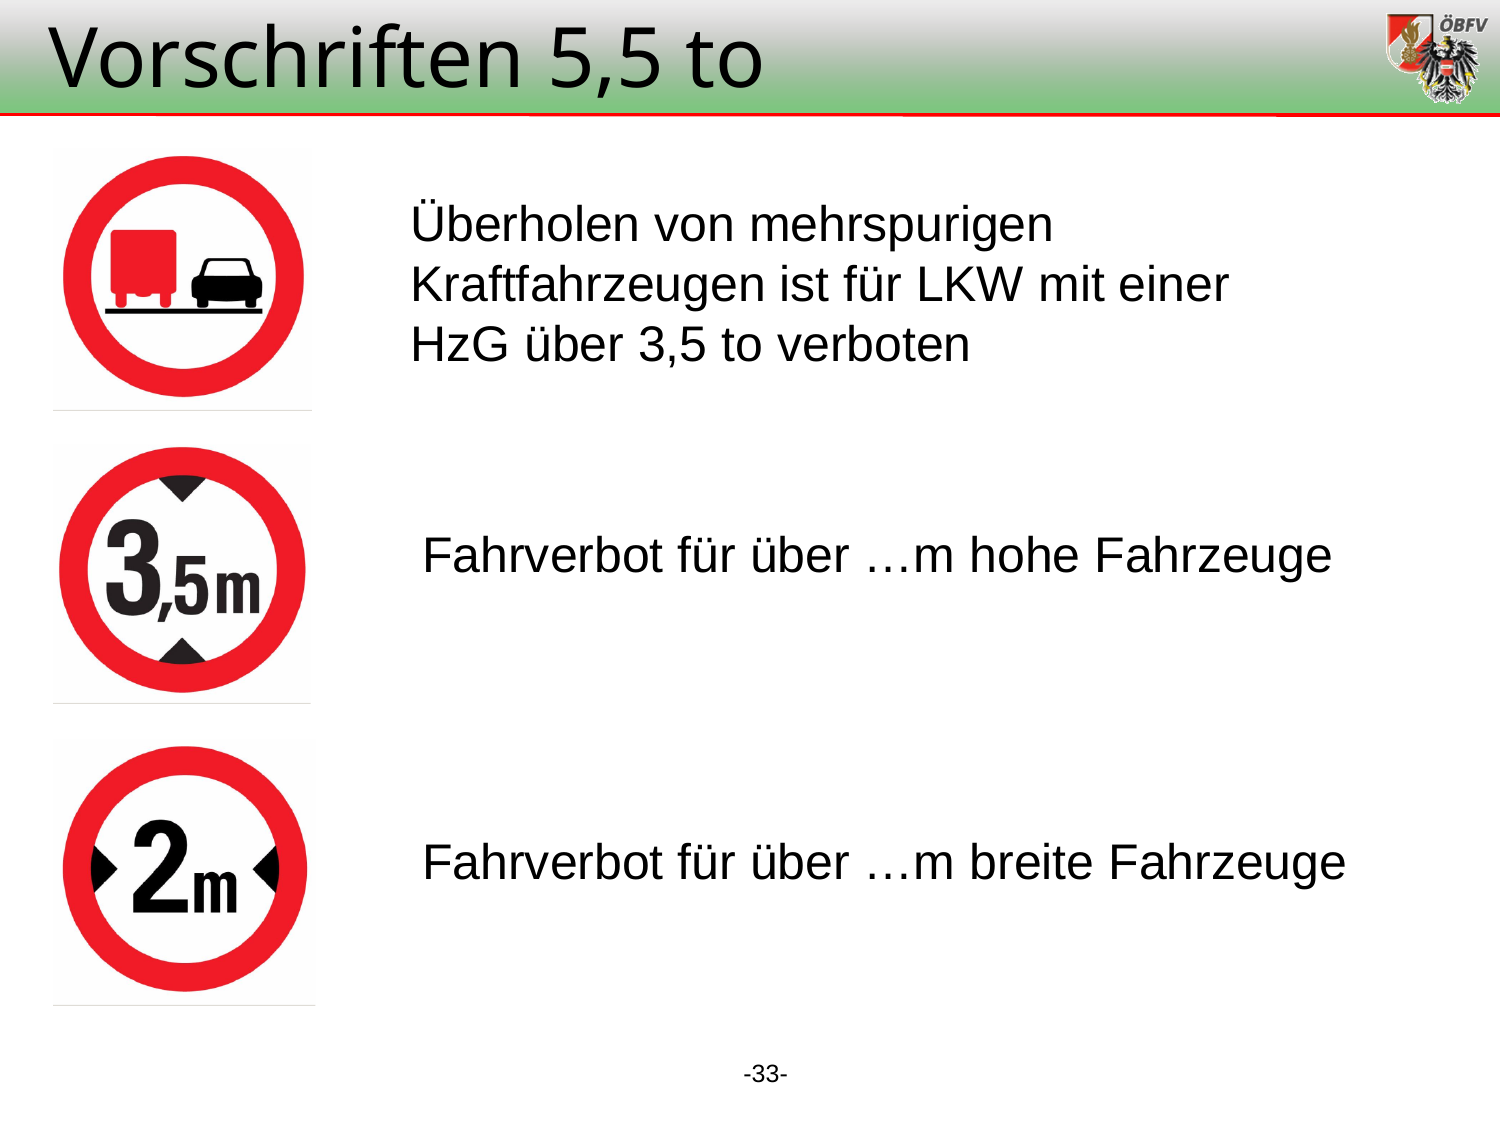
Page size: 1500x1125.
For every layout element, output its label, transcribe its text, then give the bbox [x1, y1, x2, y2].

picture [52, 148, 313, 412]
text_box Fahrverbot für über …m breite Fahrzeuge [407, 822, 1388, 898]
title Vorschriften 5,5 to [33, 10, 1384, 98]
text_box Überholen von mehrspurigen Kraftfahrzeugen ist für LKW mit einer HzG über 3,5 to verboten [395, 184, 1306, 380]
slide_number -33- [609, 1049, 923, 1101]
picture [0, 0, 1500, 113]
text_box Fahrverbot für über …m hohe Fahrzeuge [407, 515, 1376, 591]
picture [52, 739, 316, 1006]
picture [52, 443, 311, 705]
